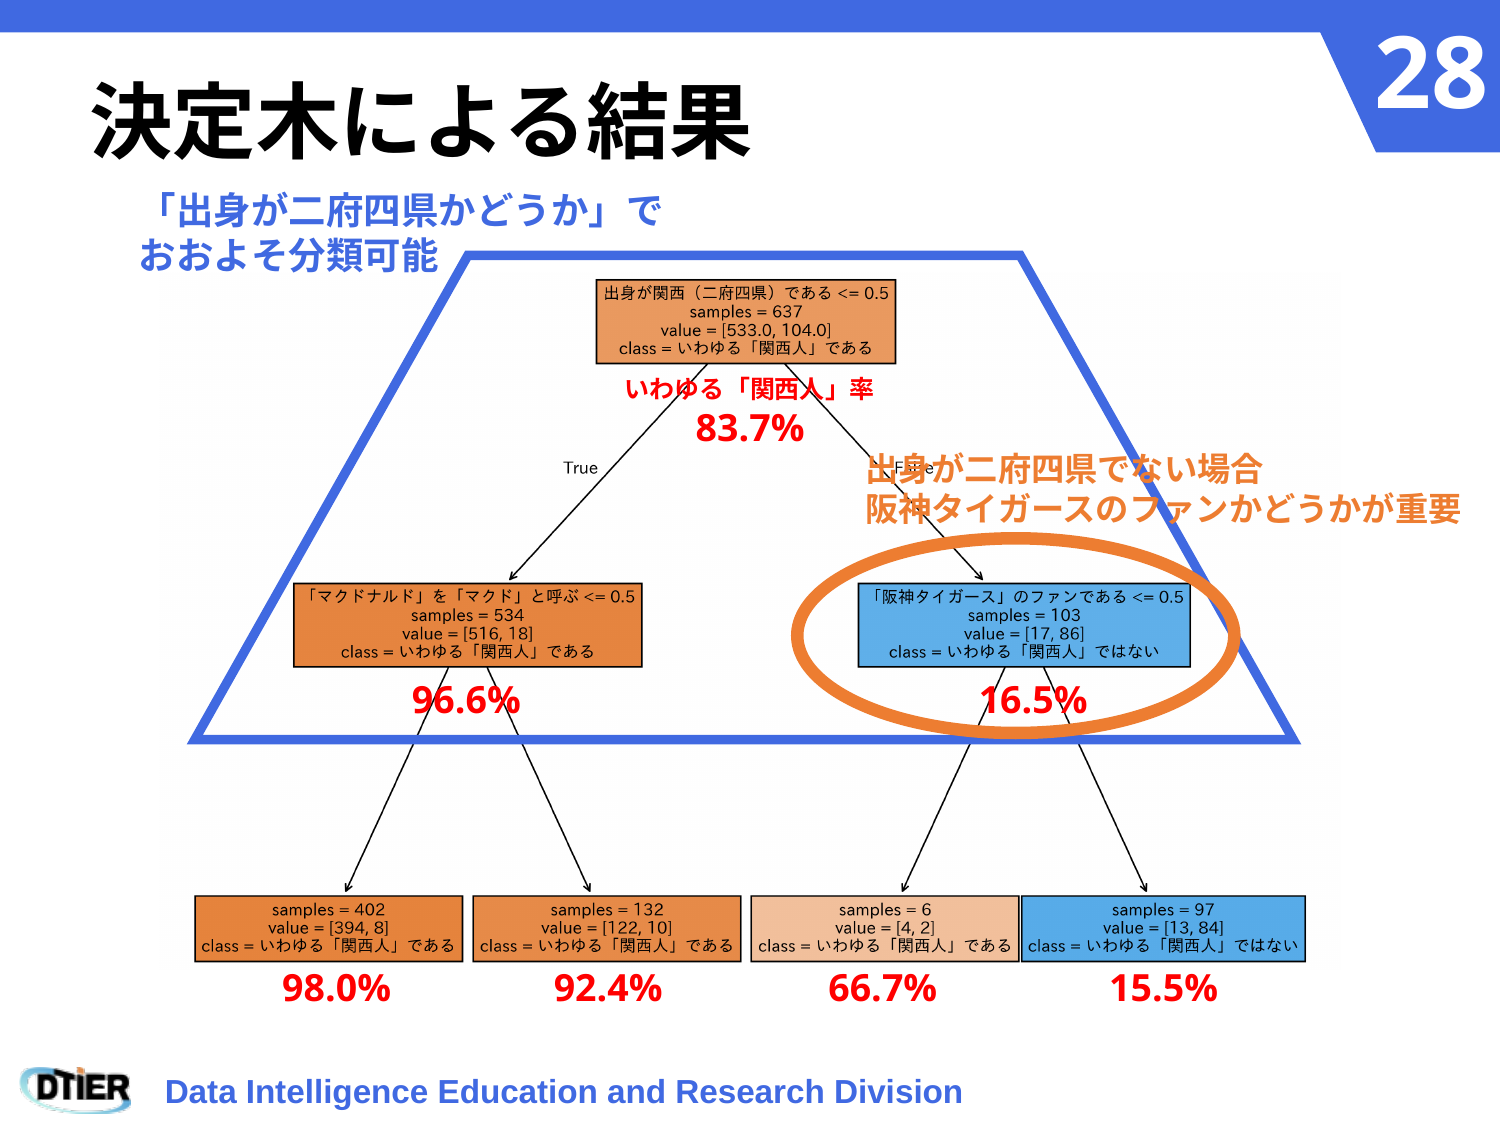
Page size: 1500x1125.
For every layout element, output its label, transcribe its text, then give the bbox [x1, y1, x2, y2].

text_box 15.5% [1045, 971, 1282, 1017]
text_box 「出身が二府四県かどうか」で おおよそ分類可能 [123, 180, 703, 285]
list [159, 272, 1341, 971]
picture [19, 1067, 131, 1114]
text_box 出身が二府四県でない場合 阪神タイガースのファンかどうかが重要 [1341, 440, 1500, 536]
text_box 98.0% [218, 971, 455, 1017]
text_box 66.7% [764, 971, 1001, 1017]
text_box [457, 254, 1031, 272]
title 決定木による結果 [75, 59, 1397, 180]
text_box 92.4% [490, 971, 727, 1017]
